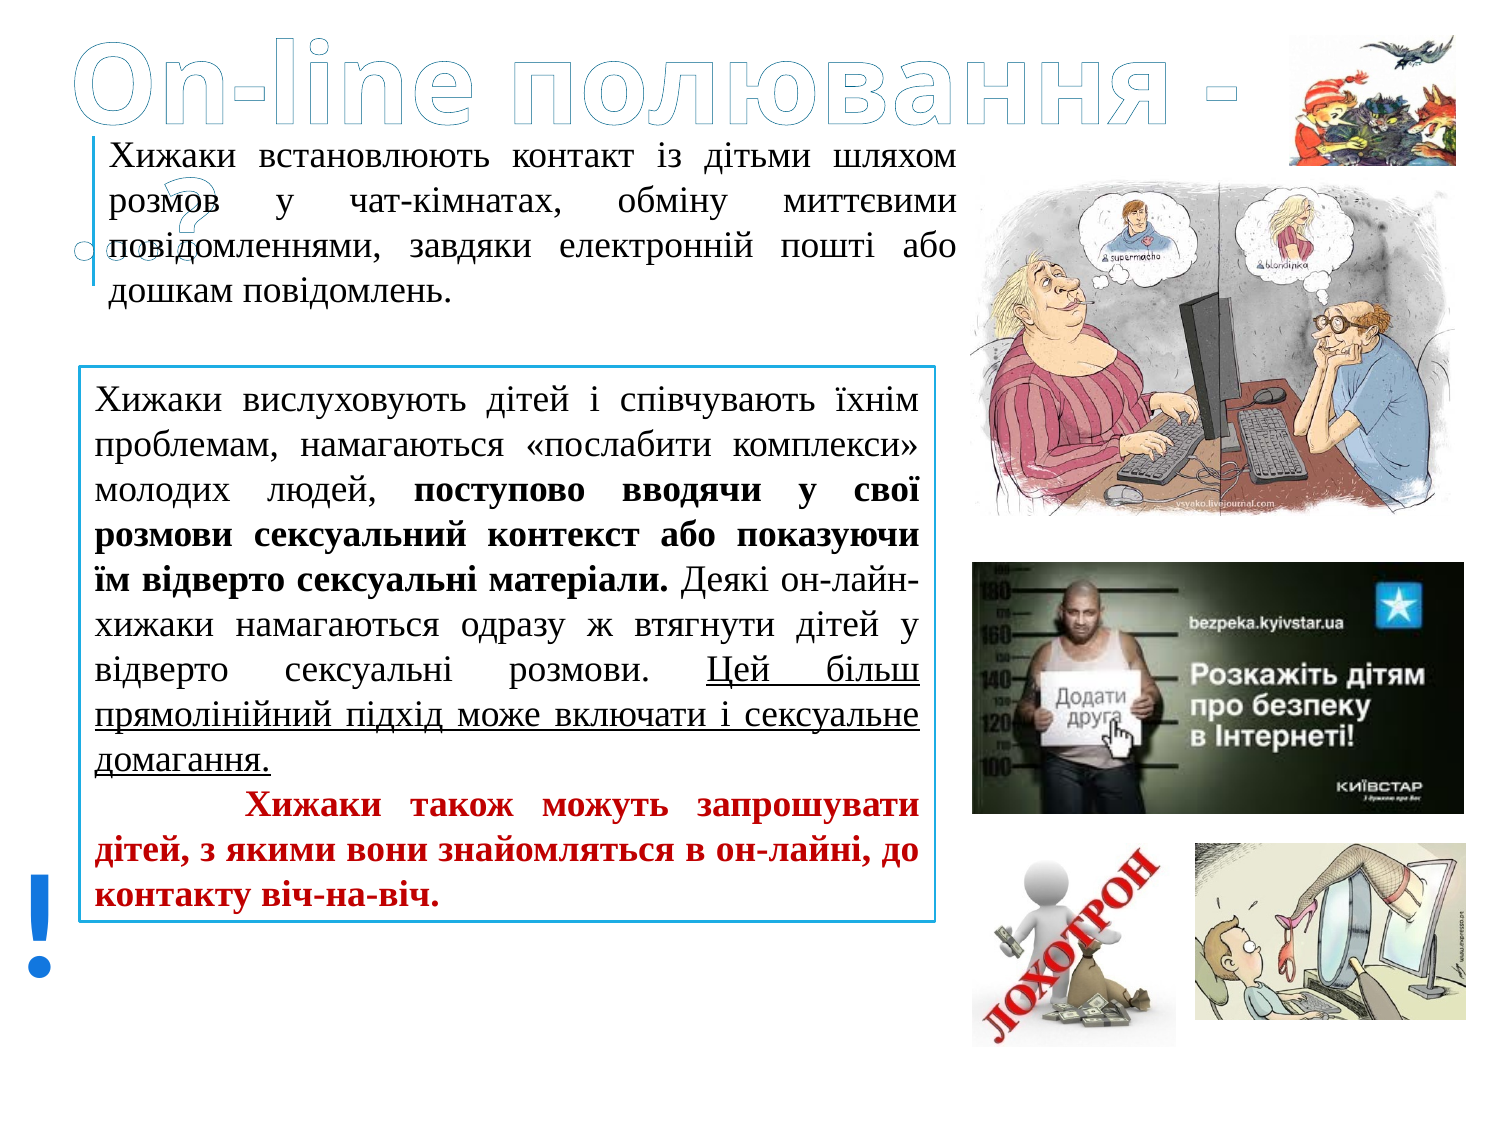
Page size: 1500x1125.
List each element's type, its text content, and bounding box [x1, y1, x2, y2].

picture [969, 175, 1455, 516]
text_box On-line полювання - …? [53, 3, 1413, 289]
picture [972, 843, 1176, 1048]
picture [1288, 34, 1456, 166]
text_box Хижаки вислуховують дітей і співчувають їхнім проблемам, намагаються «послабити комплекси» молодих людей, поступово вводячи у свої розмови сексуальний контекст або показуючи їм відверто сексуальні матеріали. Деякі он-лайн-хижаки намагаються одразу ж втягнути дітей у відверто сексуальні розмови. Цей більш прямолінійний підхід може включати і сексуальне домагання. Хижаки також можуть запрошувати дітей, з якими вони знайомляться в он-лайні, до контакту віч-на-віч. [78, 365, 936, 923]
picture [1195, 843, 1466, 1020]
picture [972, 562, 1464, 815]
text_box Хижаки встановлюють контакт із дітьми шляхом розмов у чат-кімнатах, обміну миттєвими повідомленнями, завдяки електронній пошті або дошкам повідомлень. [93, 122, 973, 318]
text_box ! [0, 820, 80, 1016]
